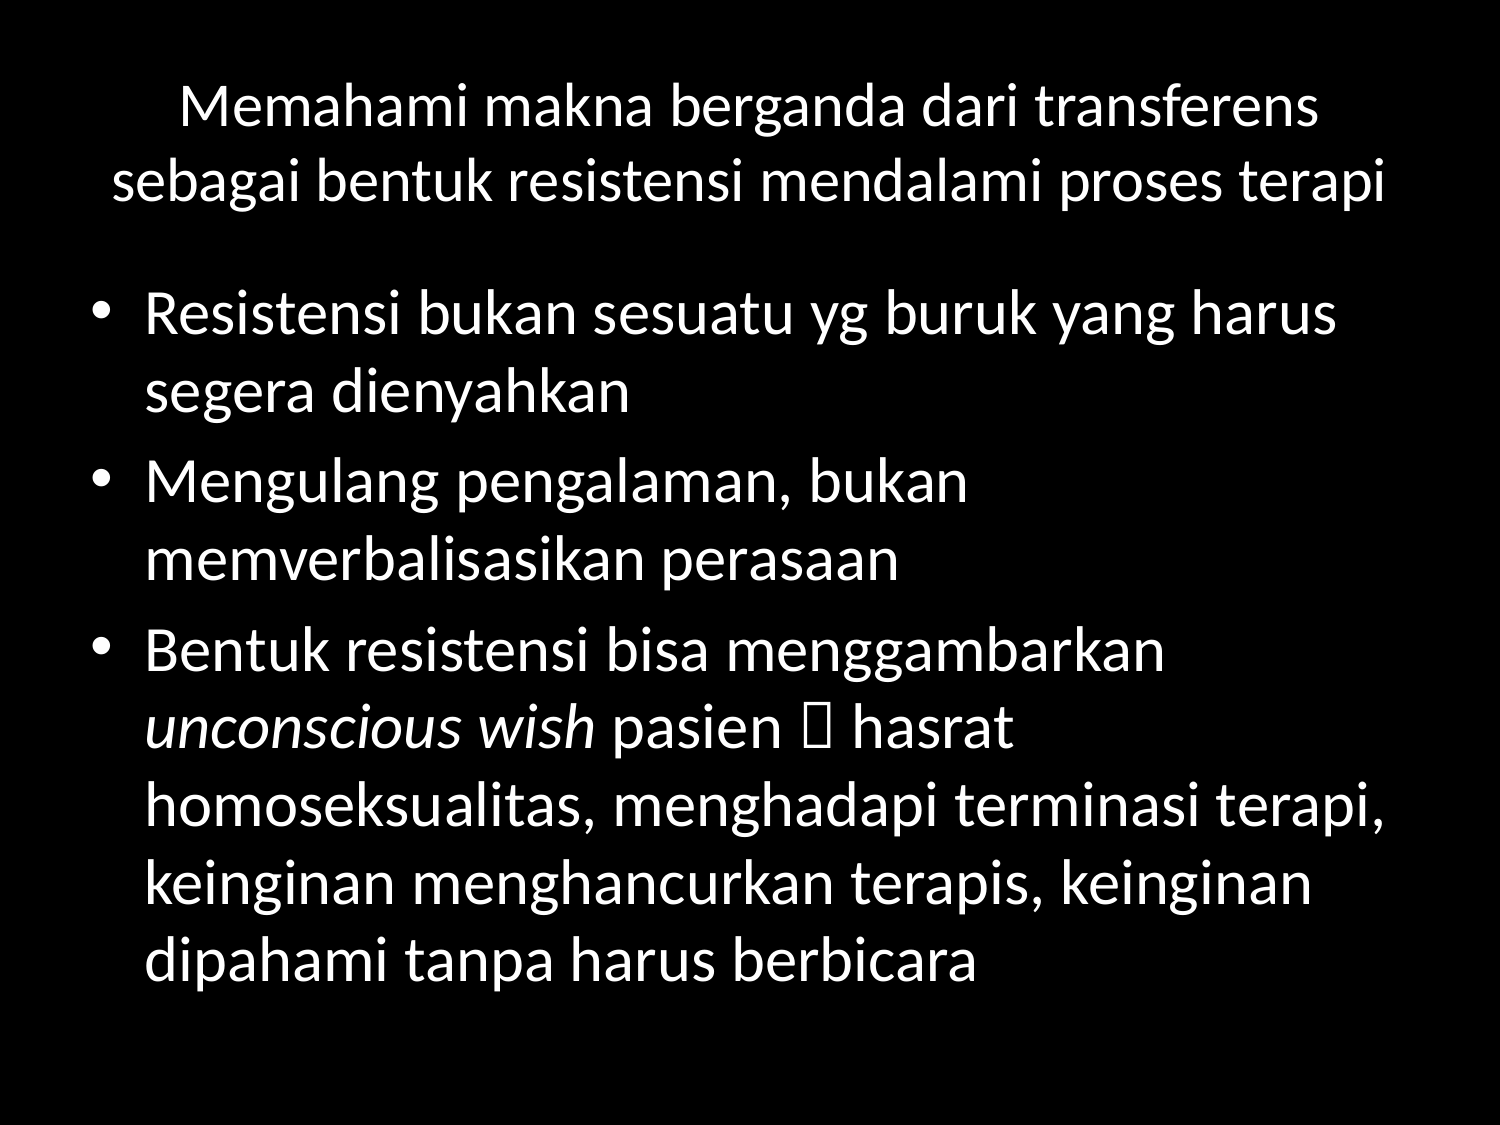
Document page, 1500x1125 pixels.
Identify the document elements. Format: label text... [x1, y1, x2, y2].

list Resistensi bukan sesuatu yg buruk yang harus segera dienyahkan Mengulang pengalaman, bukan memverbalisasikan perasaan Bentuk resistensi bisa menggambarkan unconscious wish pasien  hasrat homoseksualitas, menghadapi terminasi terapi, keinginan menghancurkan terapis, keinginan dipahami tanpa harus berbicara [75, 262, 1425, 1005]
title Memahami makna berganda dari transferens sebagai bentuk resistensi mendalami proses terapi [75, 45, 1425, 233]
